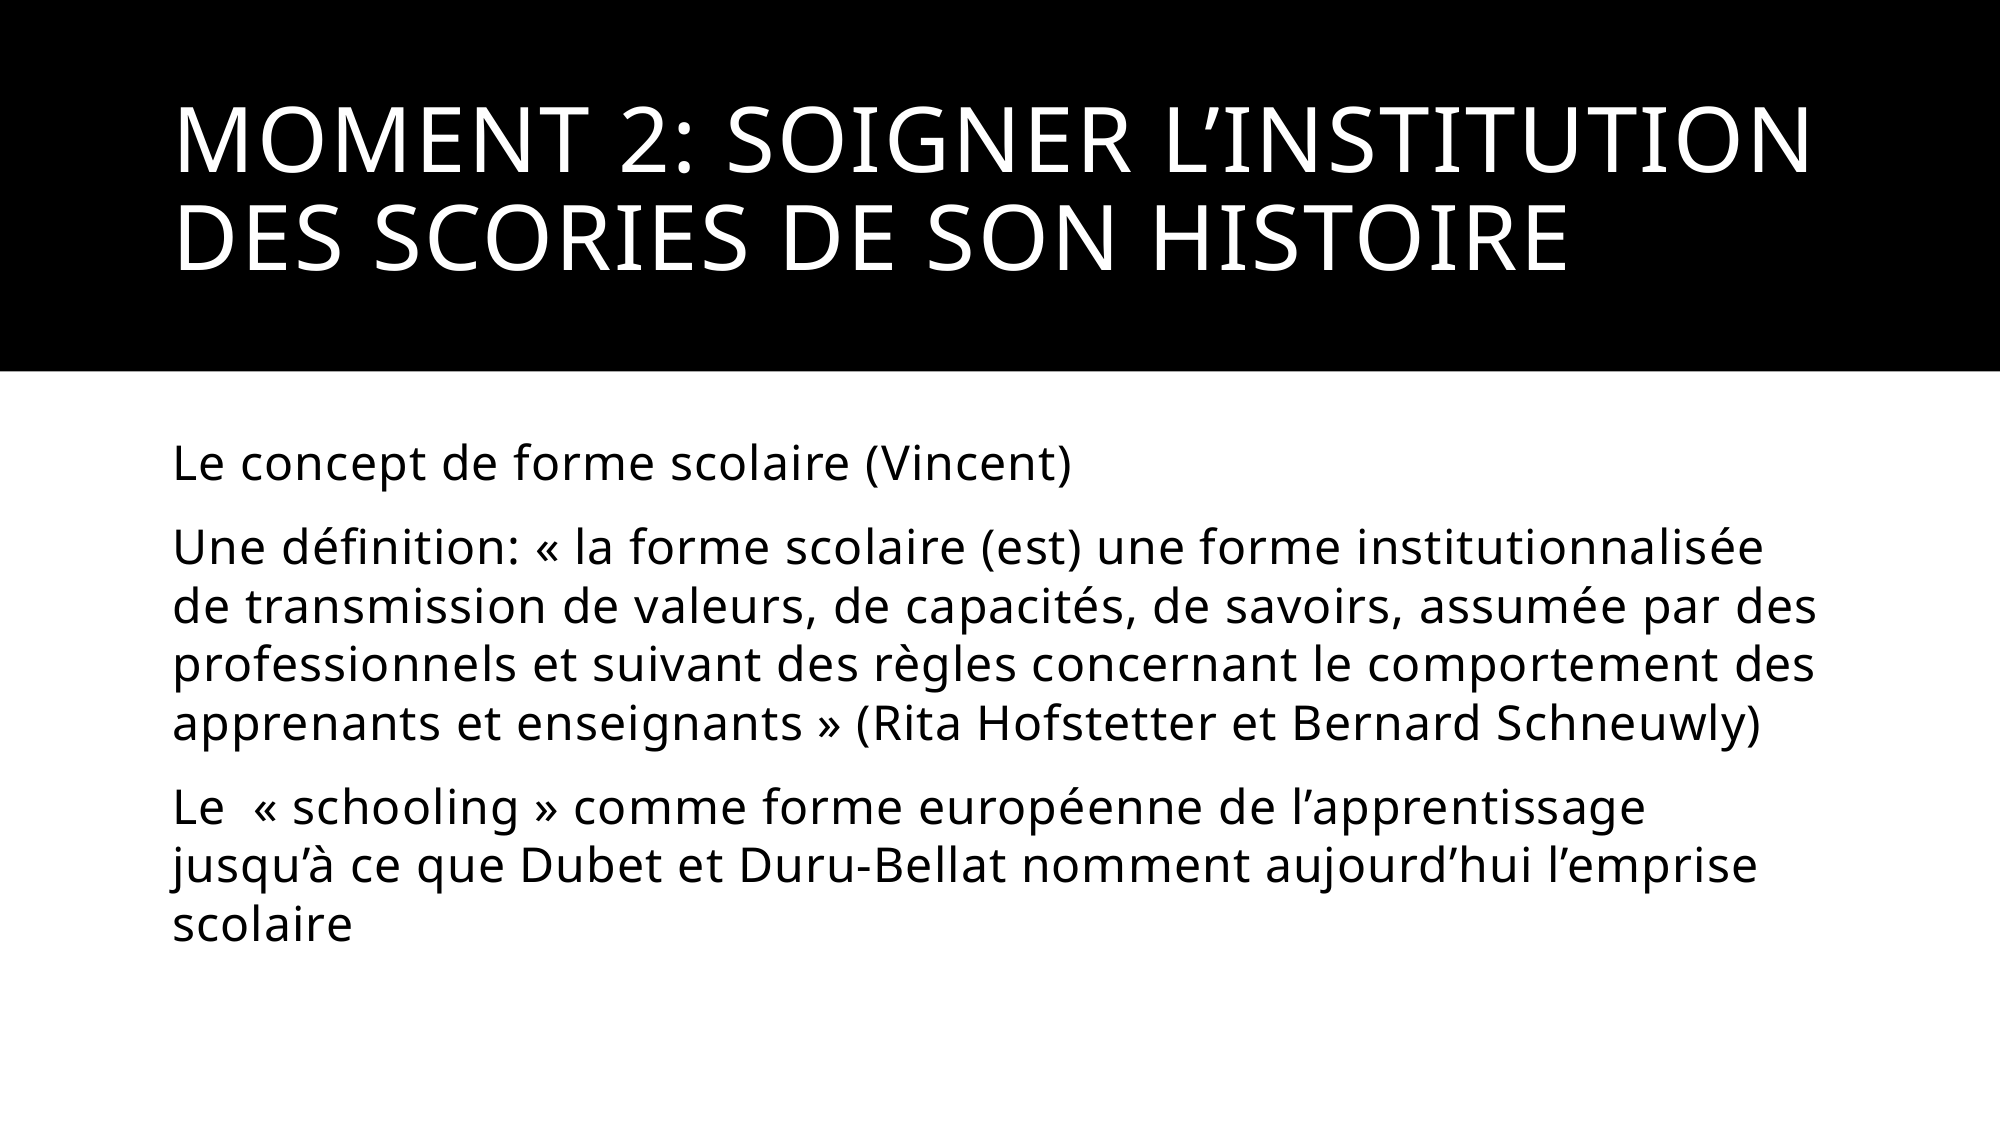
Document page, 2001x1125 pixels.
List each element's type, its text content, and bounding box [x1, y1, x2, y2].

list Le concept de forme scolaire (Vincent) Une définition: « la forme scolaire (est) une forme institutionnalisée de transmission de valeurs, de capacités, de savoirs, assumée par des professionnels et suivant des règles concernant le comportement des apprenants et enseignants » (Rita Hofstetter et Bernard Schneuwly) Le « schooling » comme forme européenne de l’apprentissage jusqu’à ce que Dubet et Duru-Bellat nomment aujourd’hui l’emprise scolaire [157, 424, 1842, 1014]
title Moment 2: soigner l’institution des scories de son histoire [157, 52, 1842, 332]
